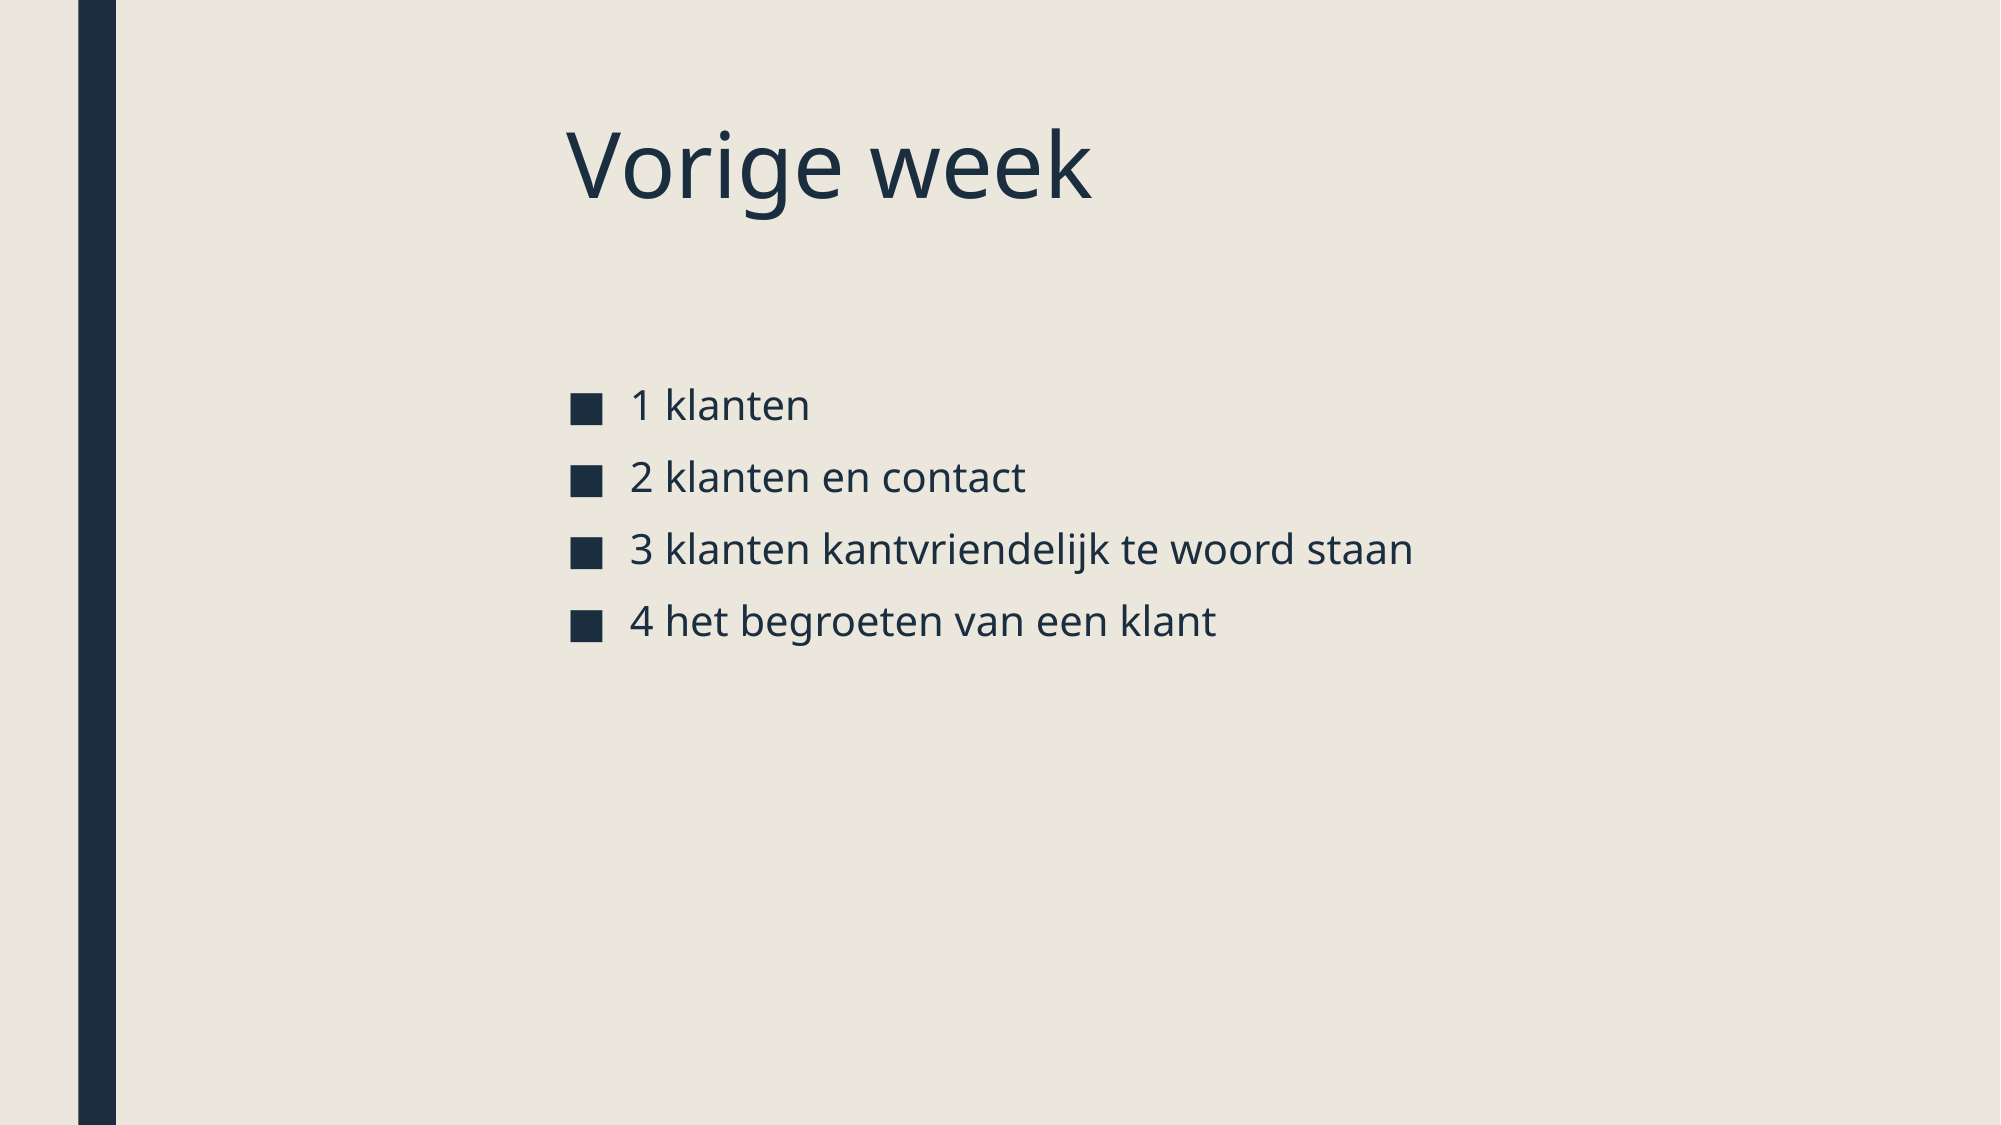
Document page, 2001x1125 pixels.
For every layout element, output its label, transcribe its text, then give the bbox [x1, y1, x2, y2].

title Vorige week [551, 112, 1816, 357]
list 1 klanten 2 klanten en contact 3 klanten kantvriendelijk te woord staan 4 het begroeten van een klant [551, 375, 1816, 963]
